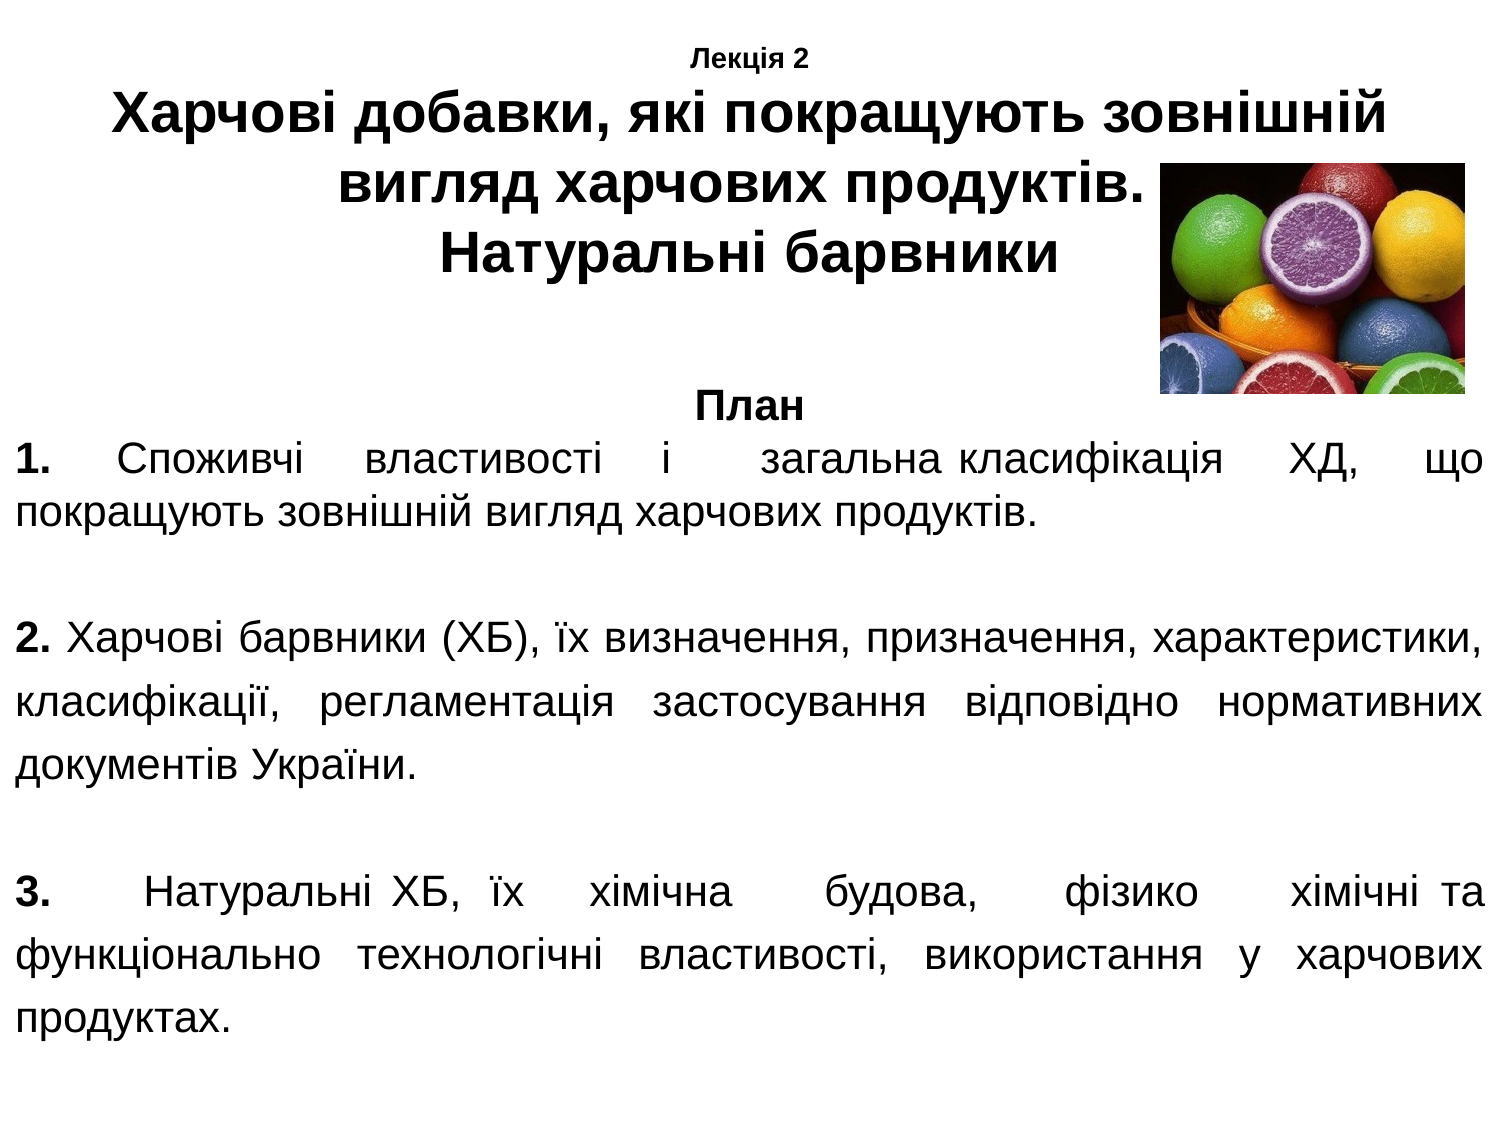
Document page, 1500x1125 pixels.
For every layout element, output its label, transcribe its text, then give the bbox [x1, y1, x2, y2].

title Лекція 2 Харчові добавки, які покращують зовнішній вигляд харчових продуктів. Натуральні барвники [0, 0, 1500, 293]
list План 1. Споживчі властивості і загальна класифікація ХД, що покращують зовнішній вигляд харчових продуктів. 2. Харчові барвники (ХБ), їх визначення, призначення, характеристики, класифікації, регламентація застосування відповідно нормативних документів України. 3. Натуральні ХБ, їх хімічна будова, фізико хімічні та функціонально технологічні властивості, використання у харчових продуктах. [0, 316, 1500, 1055]
picture [1159, 163, 1466, 394]
